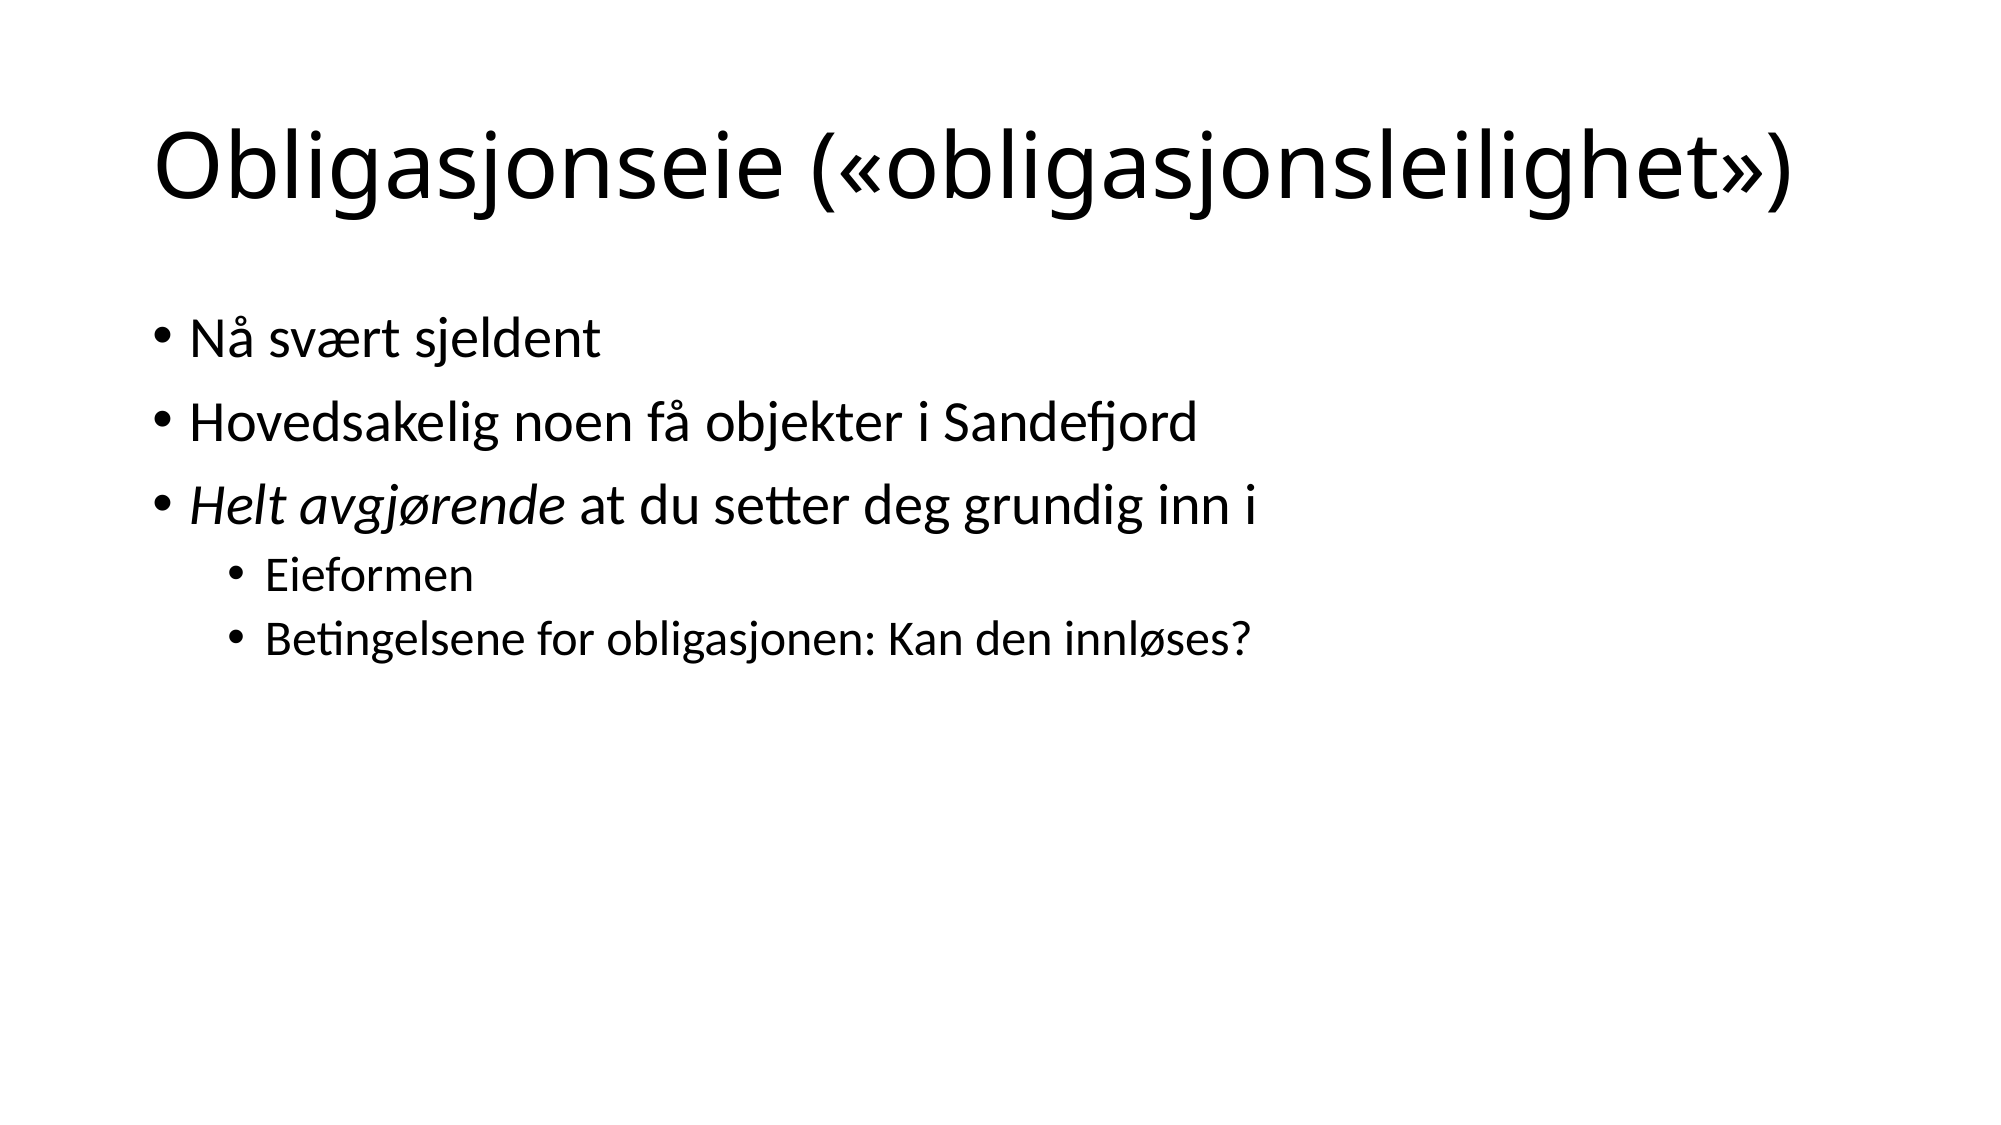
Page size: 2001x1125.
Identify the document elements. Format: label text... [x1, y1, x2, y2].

list Nå svært sjeldent Hovedsakelig noen få objekter i Sandefjord Helt avgjørende at du setter deg grundig inn i Eieformen Betingelsene for obligasjonen: Kan den innløses? [137, 299, 1863, 1014]
title Obligasjonseie («obligasjonsleilighet») [137, 59, 1863, 278]
